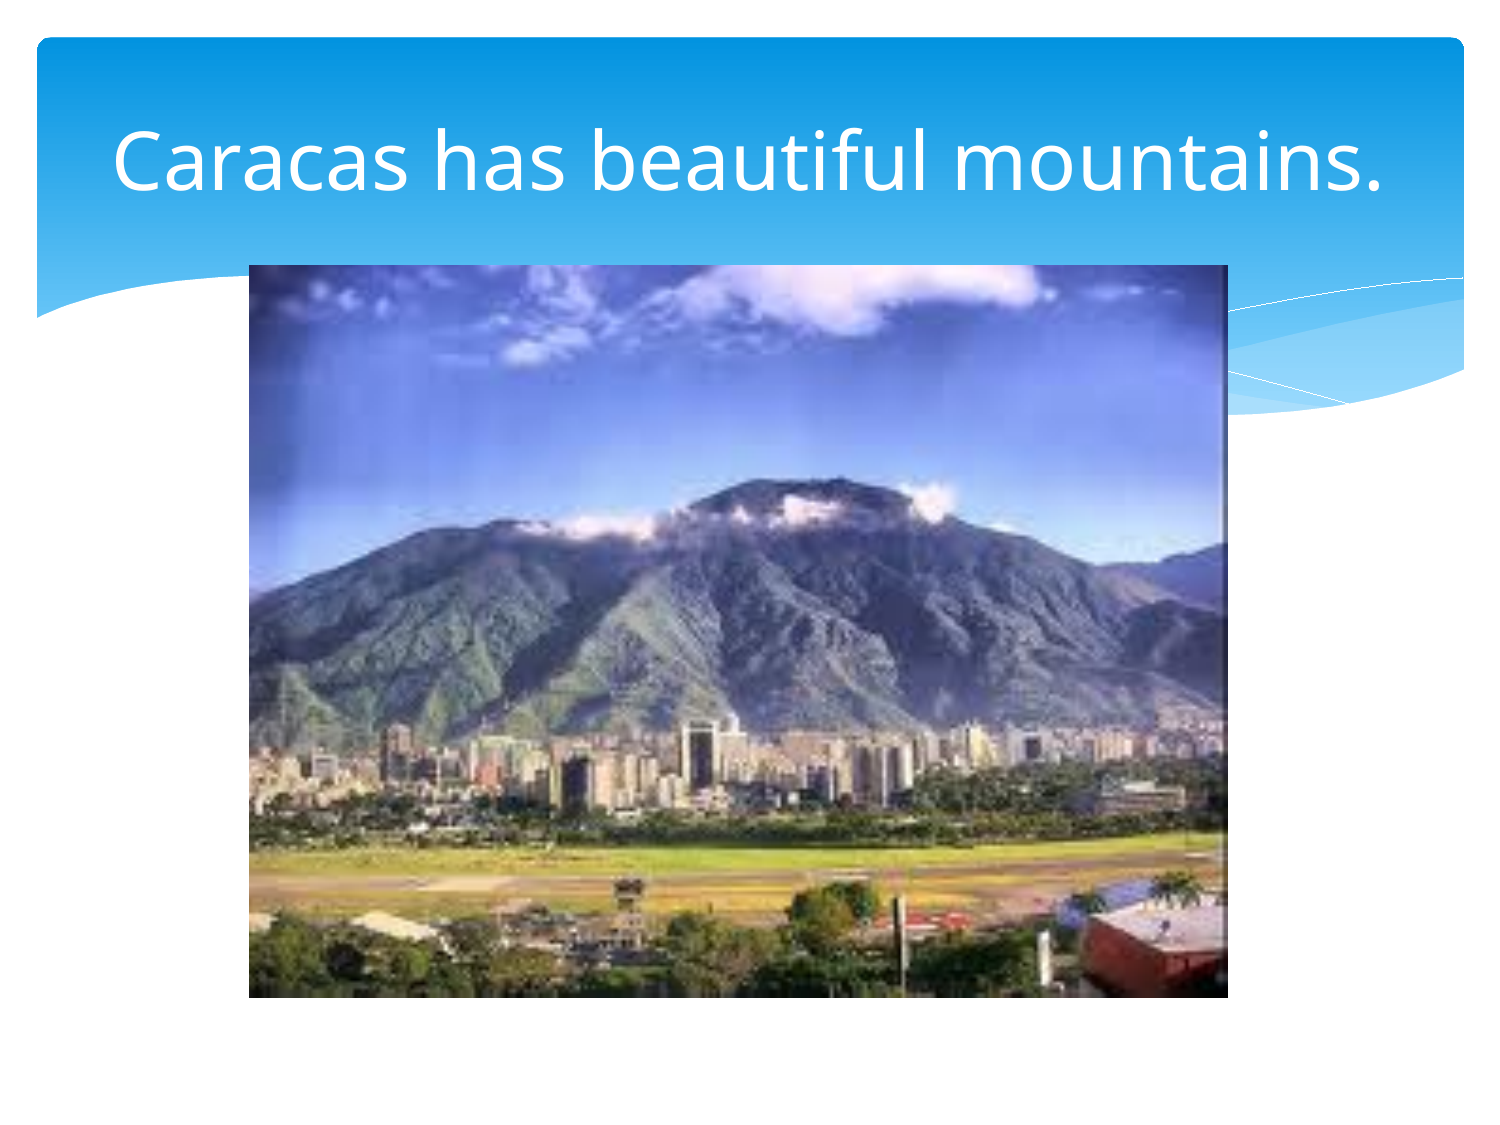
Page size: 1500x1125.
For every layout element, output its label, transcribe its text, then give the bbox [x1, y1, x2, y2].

picture [249, 265, 1228, 999]
title Caracas has beautiful mountains. [75, 55, 1425, 261]
